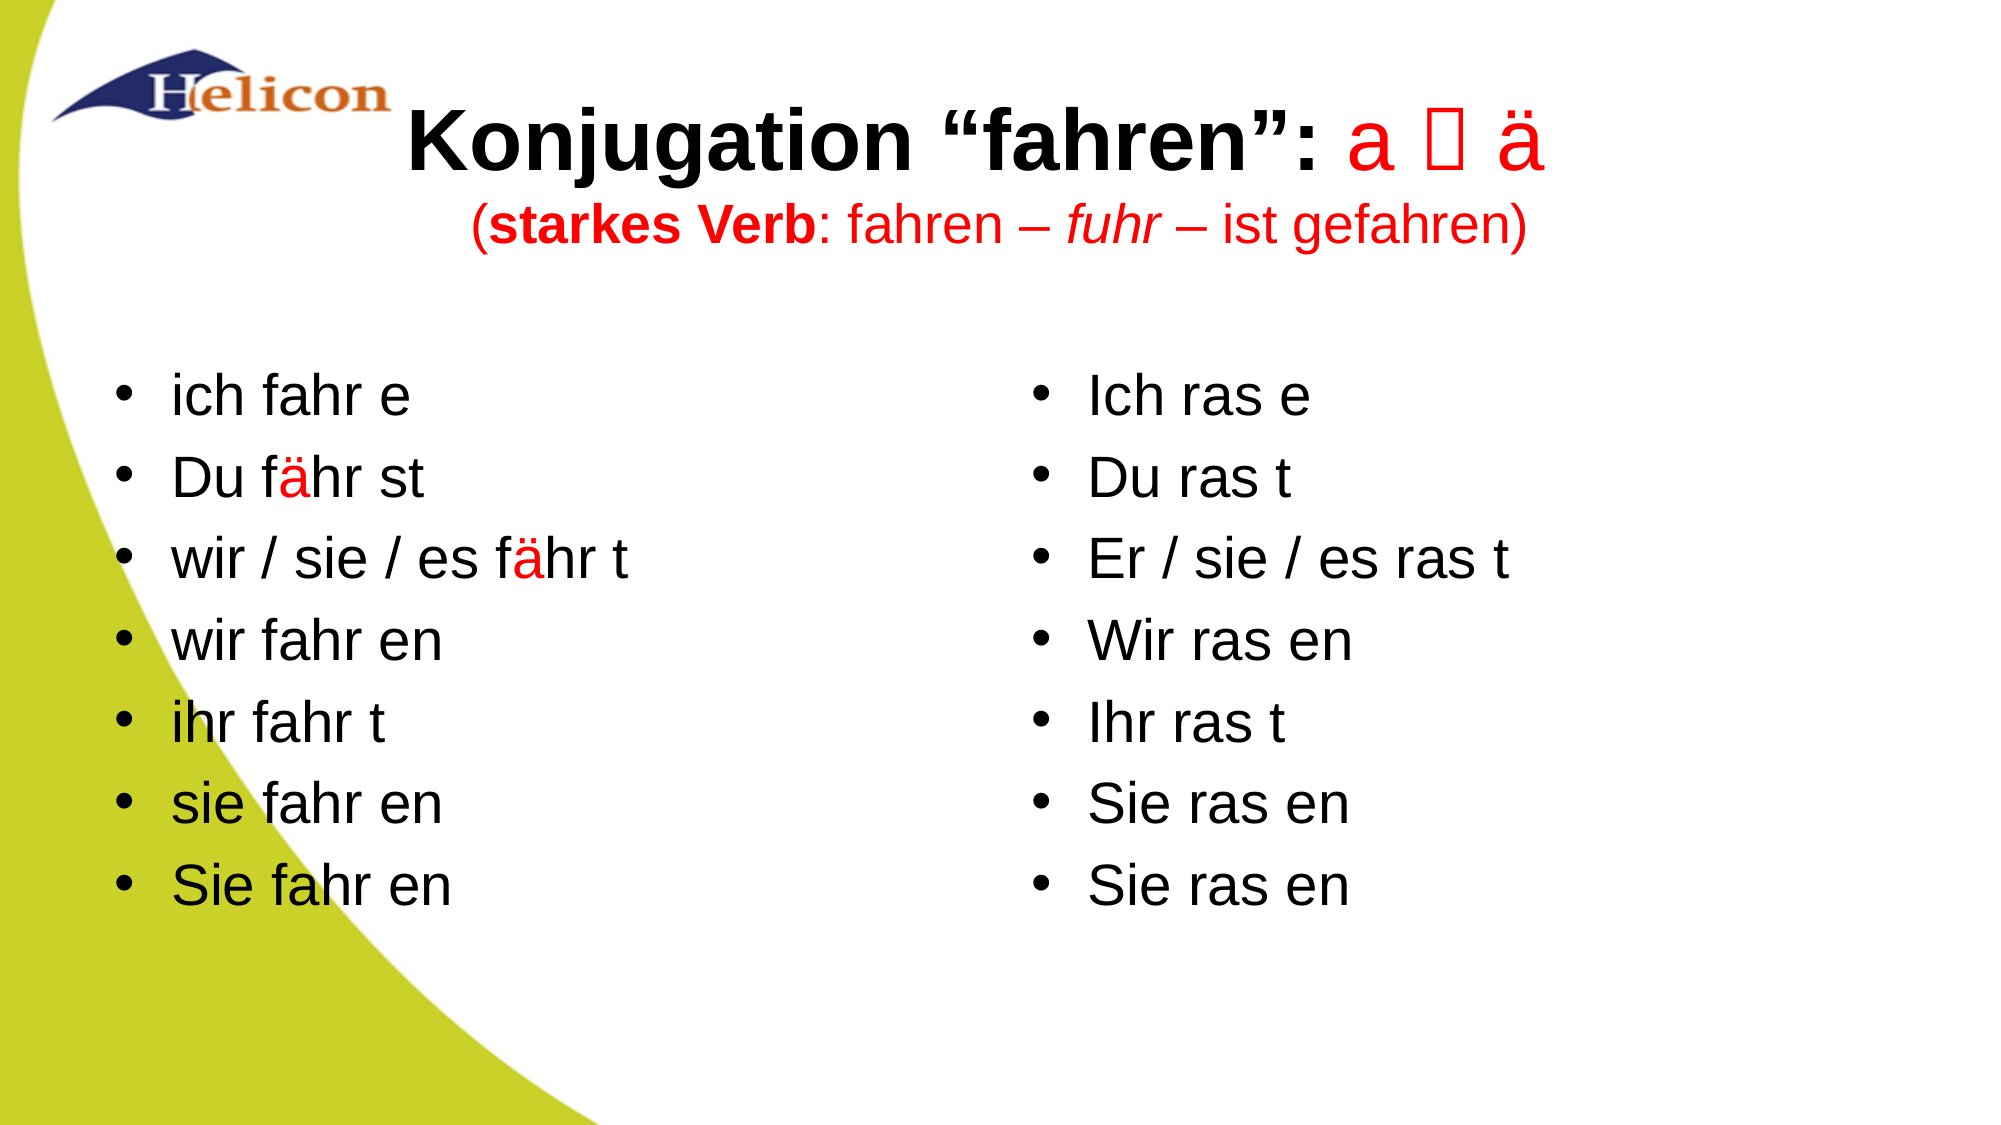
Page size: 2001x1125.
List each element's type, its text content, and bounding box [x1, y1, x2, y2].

list ich fahr e Du fähr st wir / sie / es fähr t wir fahr en ihr fahr t sie fahr en Sie fahr en [99, 349, 984, 1093]
title Konjugation “fahren”: a  ä (starkes Verb: fahren – fuhr – ist gefahren) [99, 75, 1900, 263]
list Ich ras e Du ras t Er / sie / es ras t Wir ras en Ihr ras t Sie ras en Sie ras en [1016, 349, 1900, 1093]
picture [0, 0, 2000, 1125]
